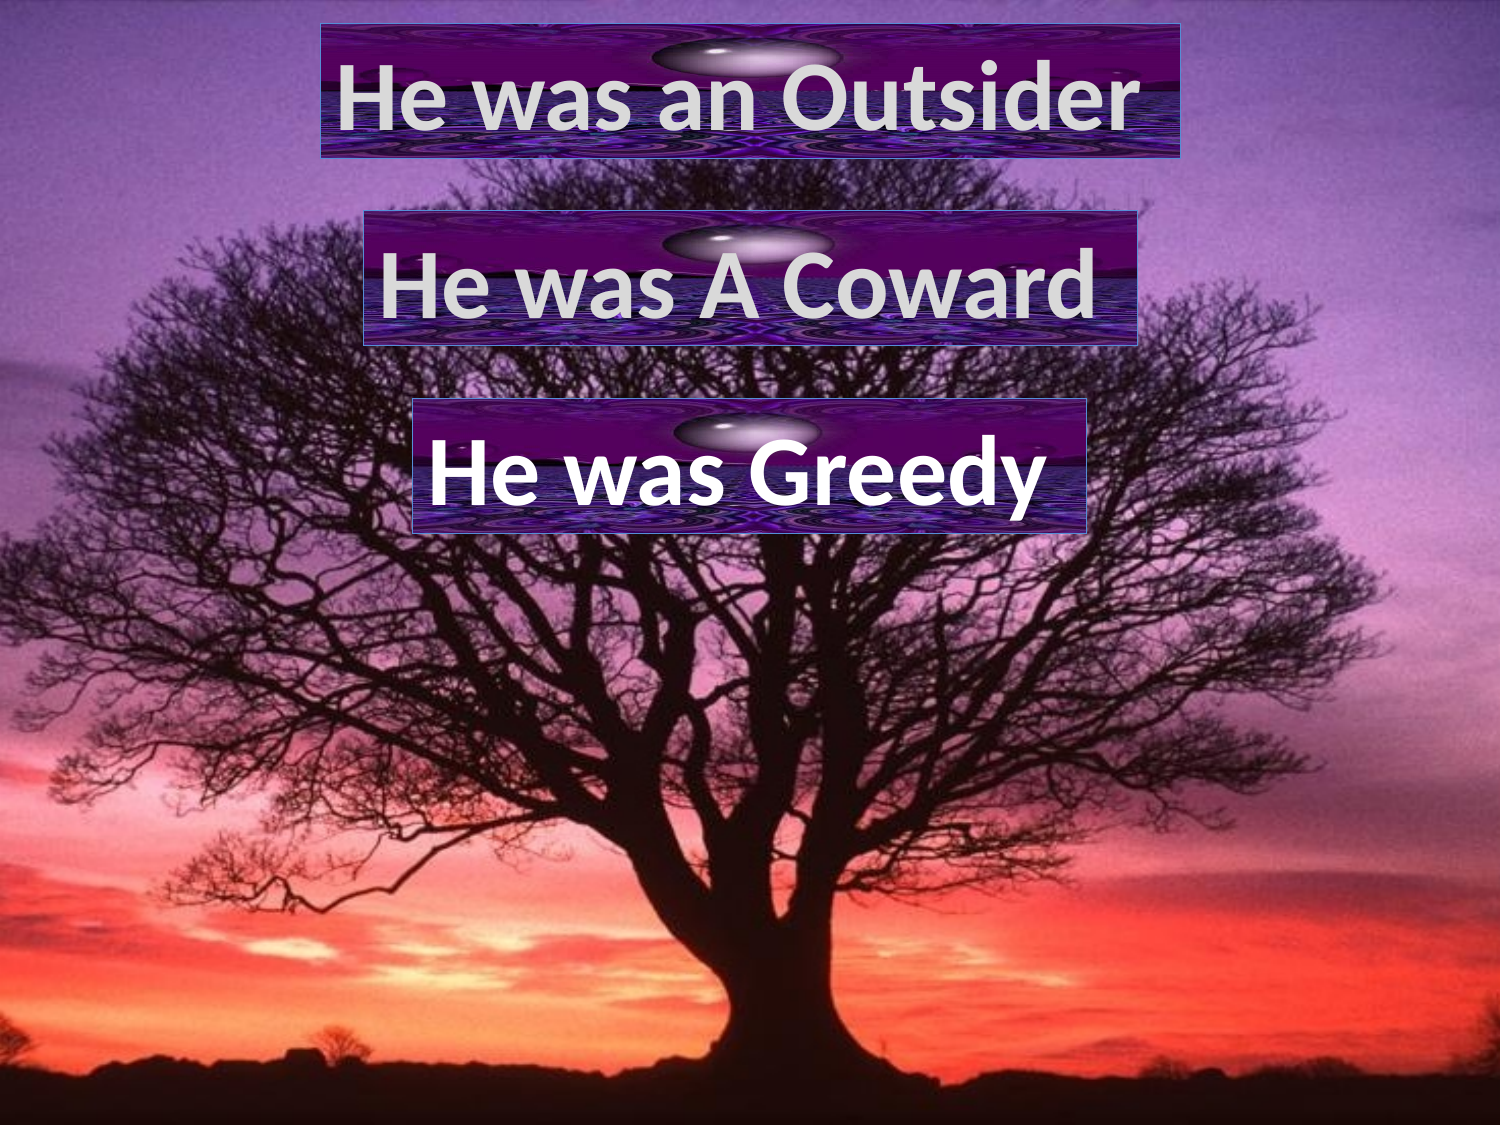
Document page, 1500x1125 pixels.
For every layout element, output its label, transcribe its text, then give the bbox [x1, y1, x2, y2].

text_box He was an Outsider [320, 23, 1181, 159]
text_box He was A Coward [363, 210, 1138, 346]
text_box He was Greedy [412, 398, 1087, 534]
picture [0, 0, 1500, 1125]
